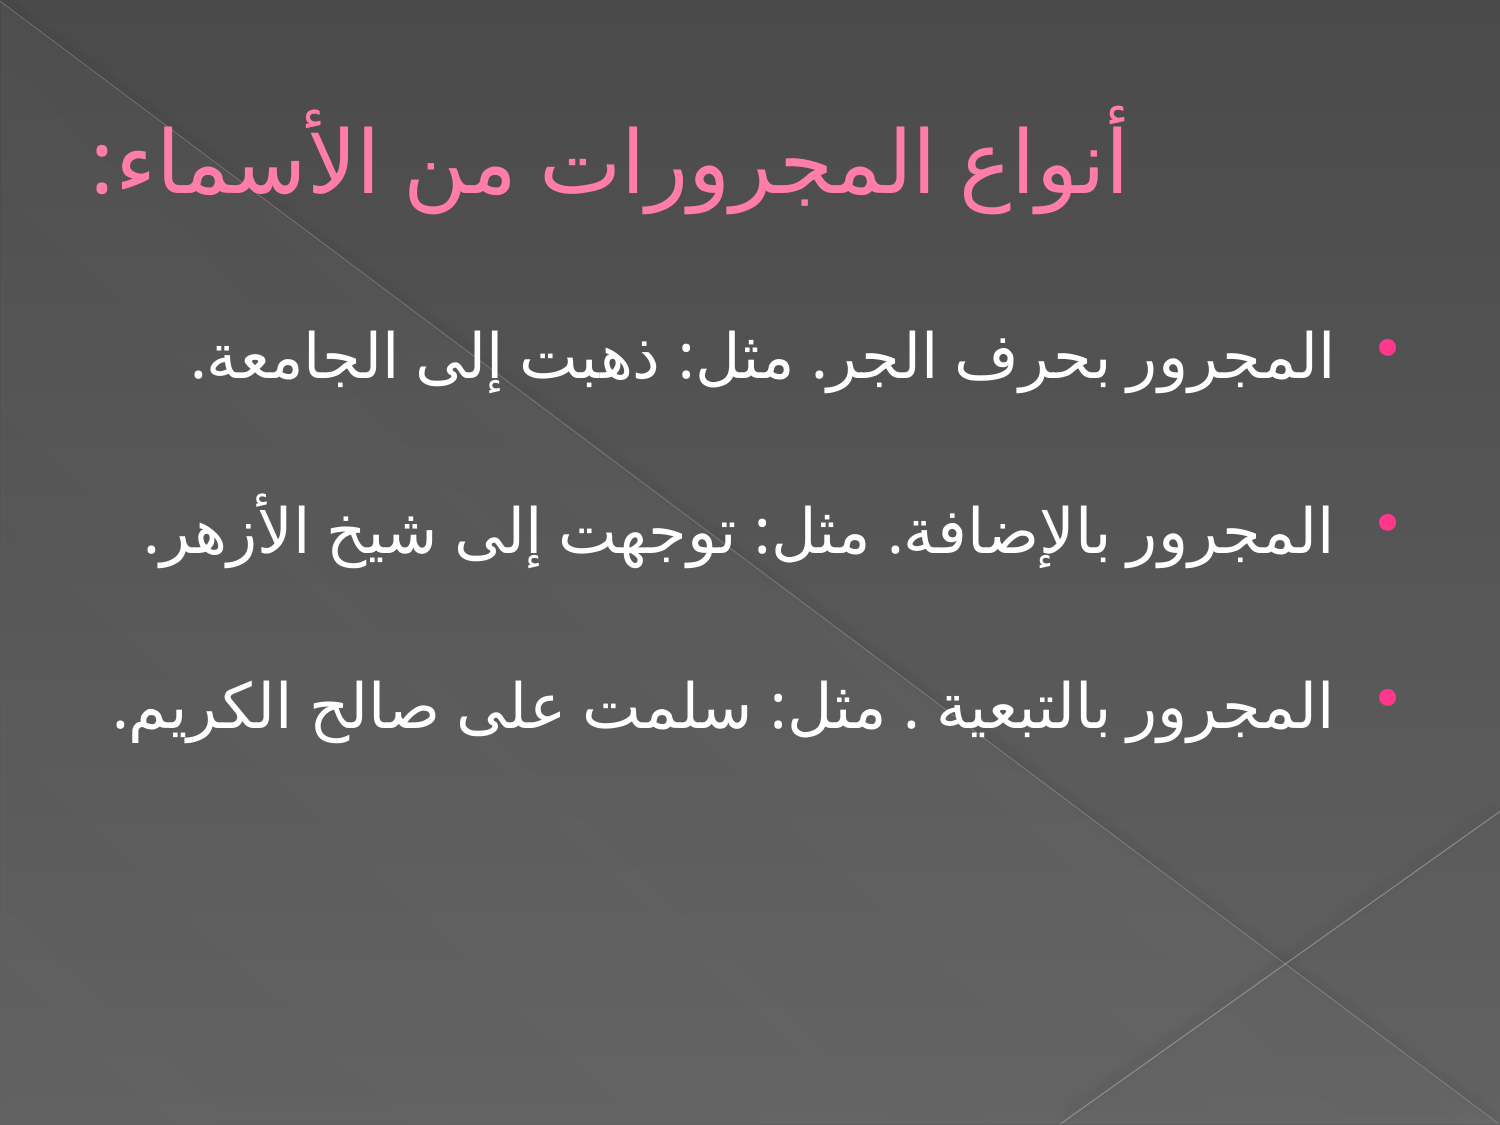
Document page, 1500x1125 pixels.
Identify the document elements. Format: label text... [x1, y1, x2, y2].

title أنواع المجرورات من الأسماء: [75, 43, 1425, 274]
list المجرور بحرف الجر. مثل: ذهبت إلى الجامعة. المجرور بالإضافة. مثل: توجهت إلى شيخ الأزهر. المجرور بالتبعية . مثل: سلمت على صالح الكريم. [75, 308, 1425, 1059]
